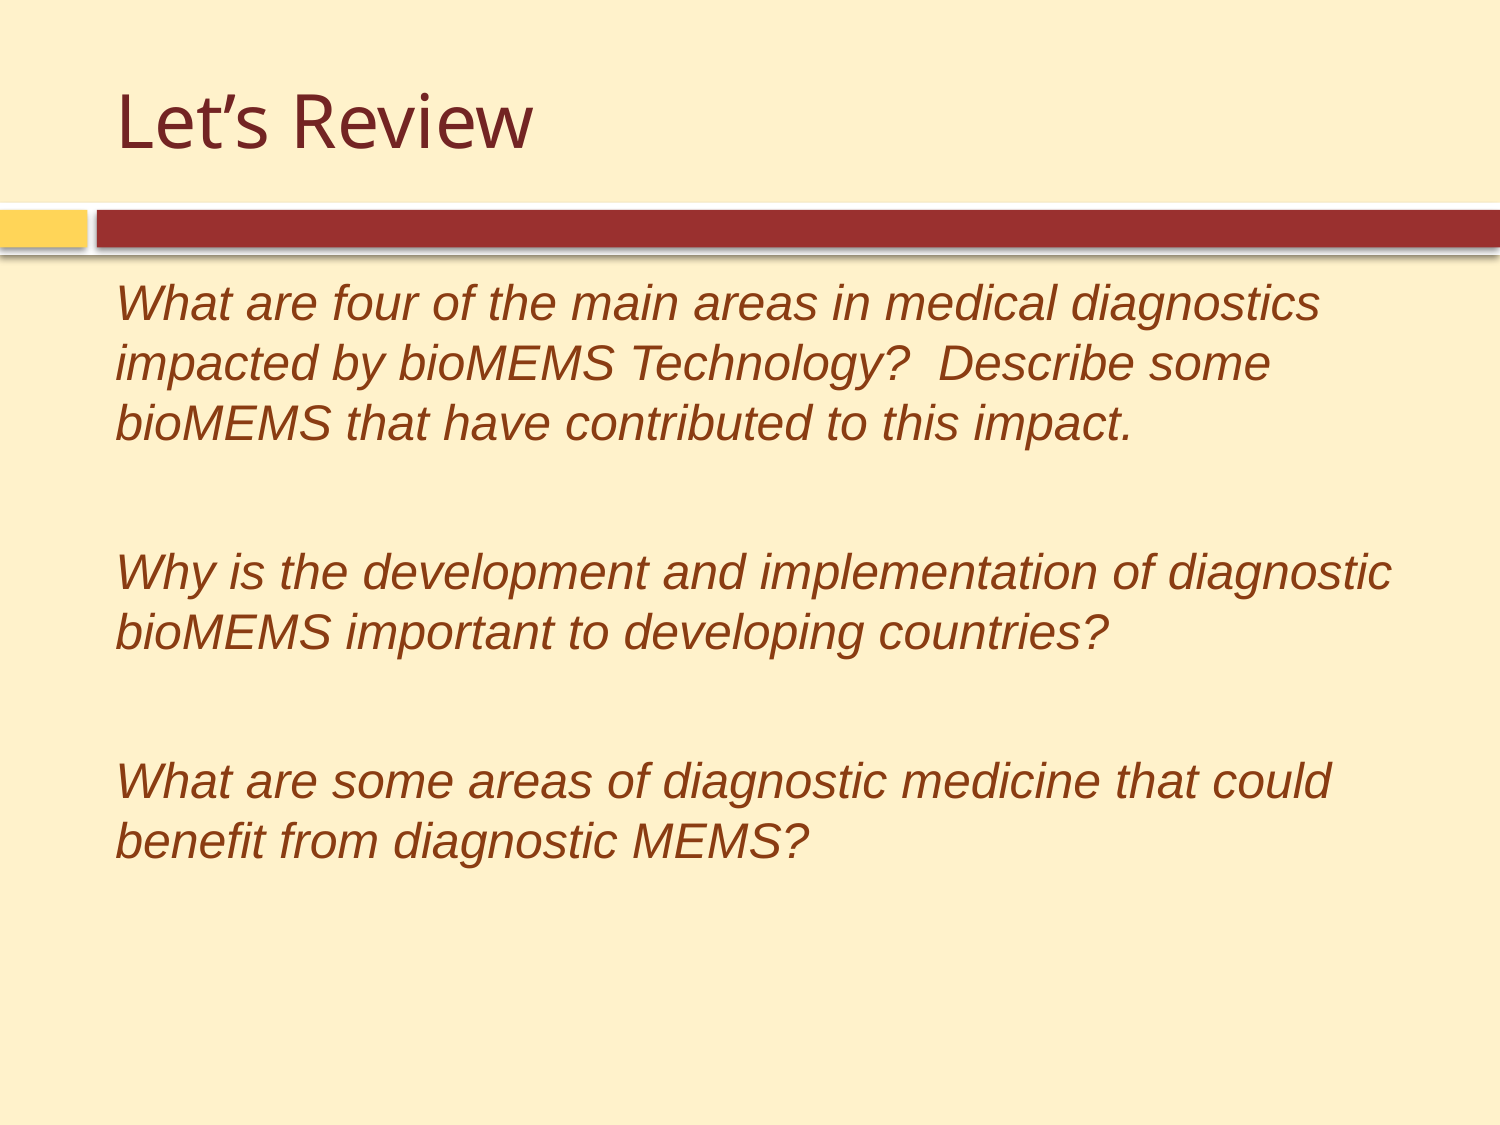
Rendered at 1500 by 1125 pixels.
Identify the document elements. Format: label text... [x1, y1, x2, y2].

list What are four of the main areas in medical diagnostics impacted by bioMEMS Technology? Describe some bioMEMS that have contributed to this impact. Why is the development and implementation of diagnostic bioMEMS important to developing countries? What are some areas of diagnostic medicine that could benefit from diagnostic MEMS? [100, 262, 1438, 1000]
title Let’s Review [100, 37, 1438, 200]
